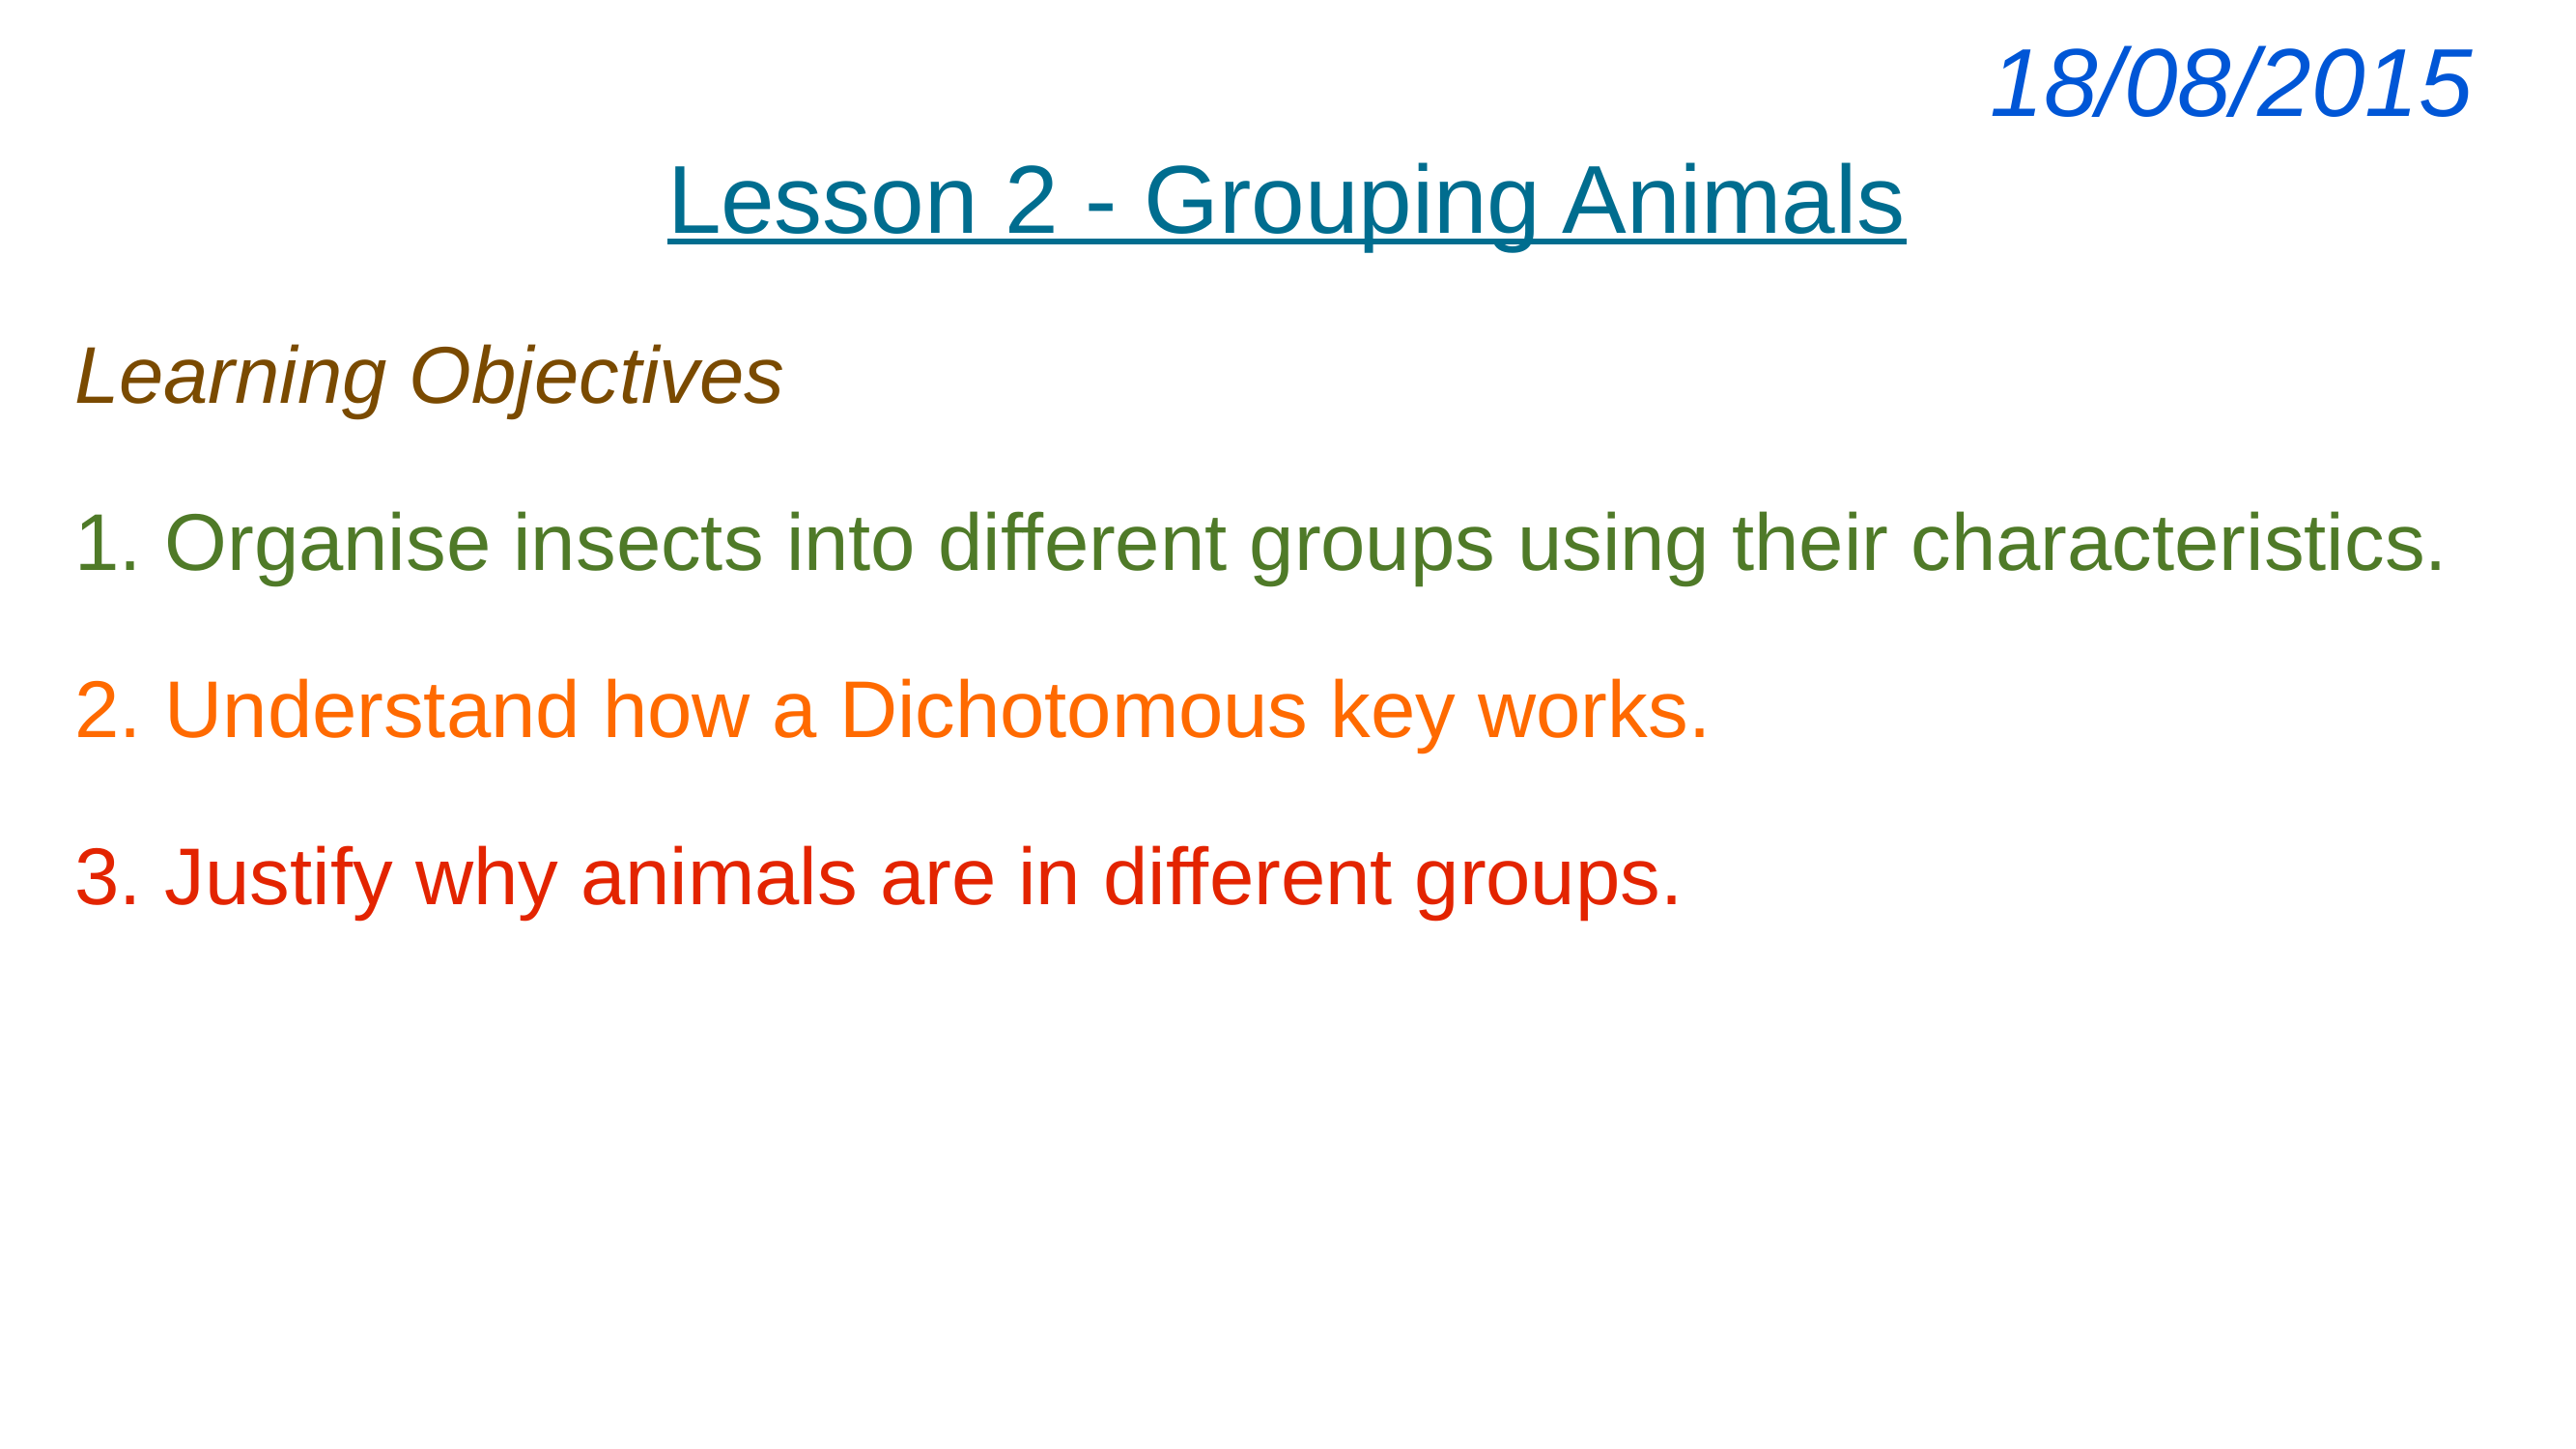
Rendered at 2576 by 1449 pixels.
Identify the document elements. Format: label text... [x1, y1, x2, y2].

list Lesson 2 - Grouping Animals Learning Objectives Organise insects into different groups using their characteristics. Understand how a Dichotomous key works. Justify why animals are in different groups. [73, 136, 2500, 1041]
table_header 18/08/2015 [1934, 13, 2530, 153]
